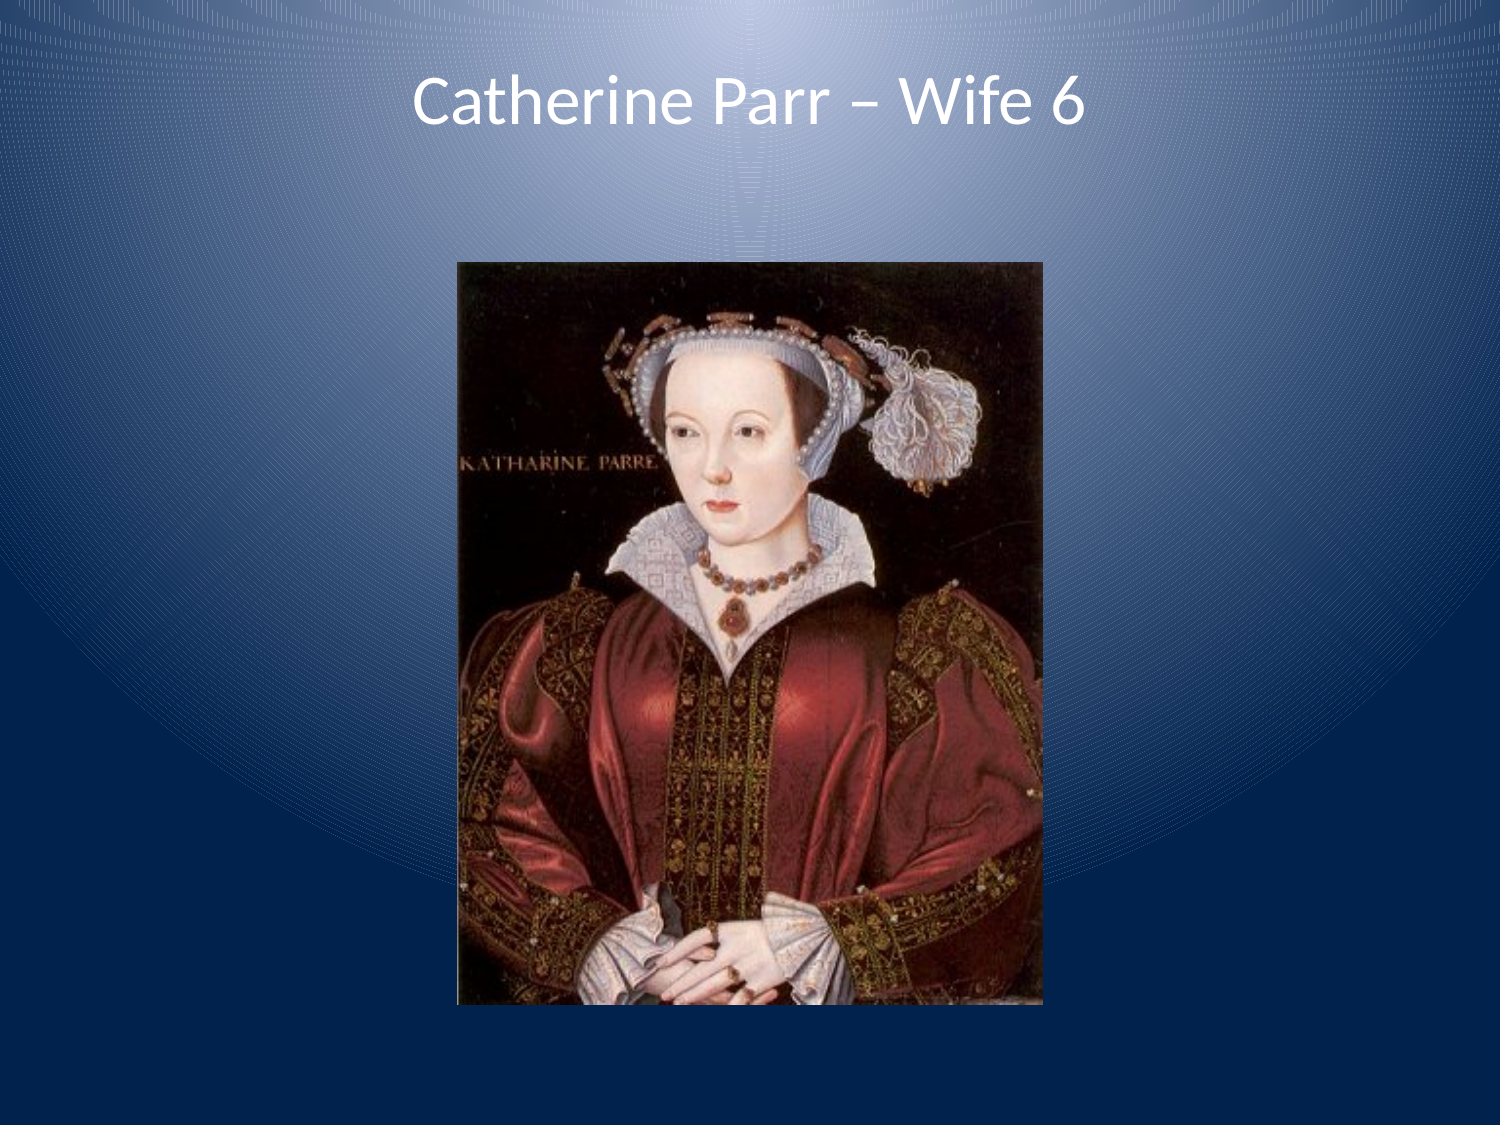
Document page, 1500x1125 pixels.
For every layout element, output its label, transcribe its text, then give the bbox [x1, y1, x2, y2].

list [457, 262, 1043, 1006]
title Catherine Parr – Wife 6 [75, 45, 1425, 233]
